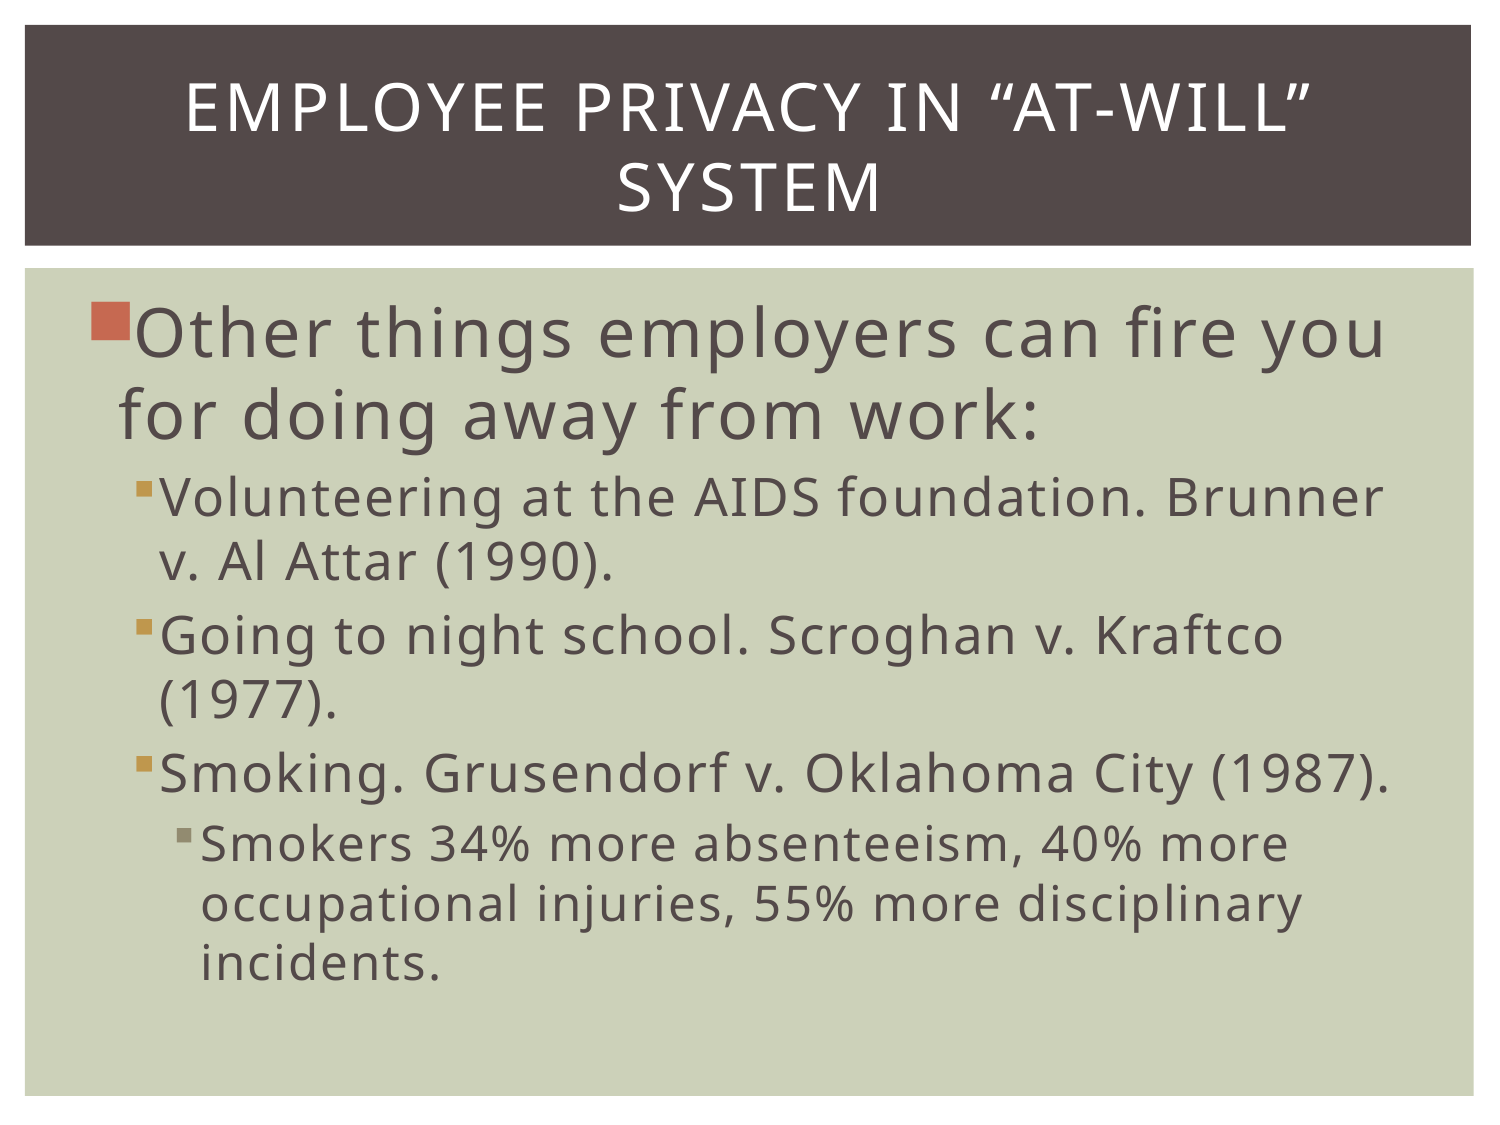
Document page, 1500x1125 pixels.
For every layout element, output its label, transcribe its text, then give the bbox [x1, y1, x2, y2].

list Other things employers can fire you for doing away from work: Volunteering at the AIDS foundation. Brunner v. Al Attar (1990). Going to night school. Scroghan v. Kraftco (1977). Smoking. Grusendorf v. Oklahoma City (1987). Smokers 34% more absenteeism, 40% more occupational injuries, 55% more disciplinary incidents. [62, 281, 1442, 1005]
title Employee privacy in “at-will” system [62, 58, 1438, 232]
